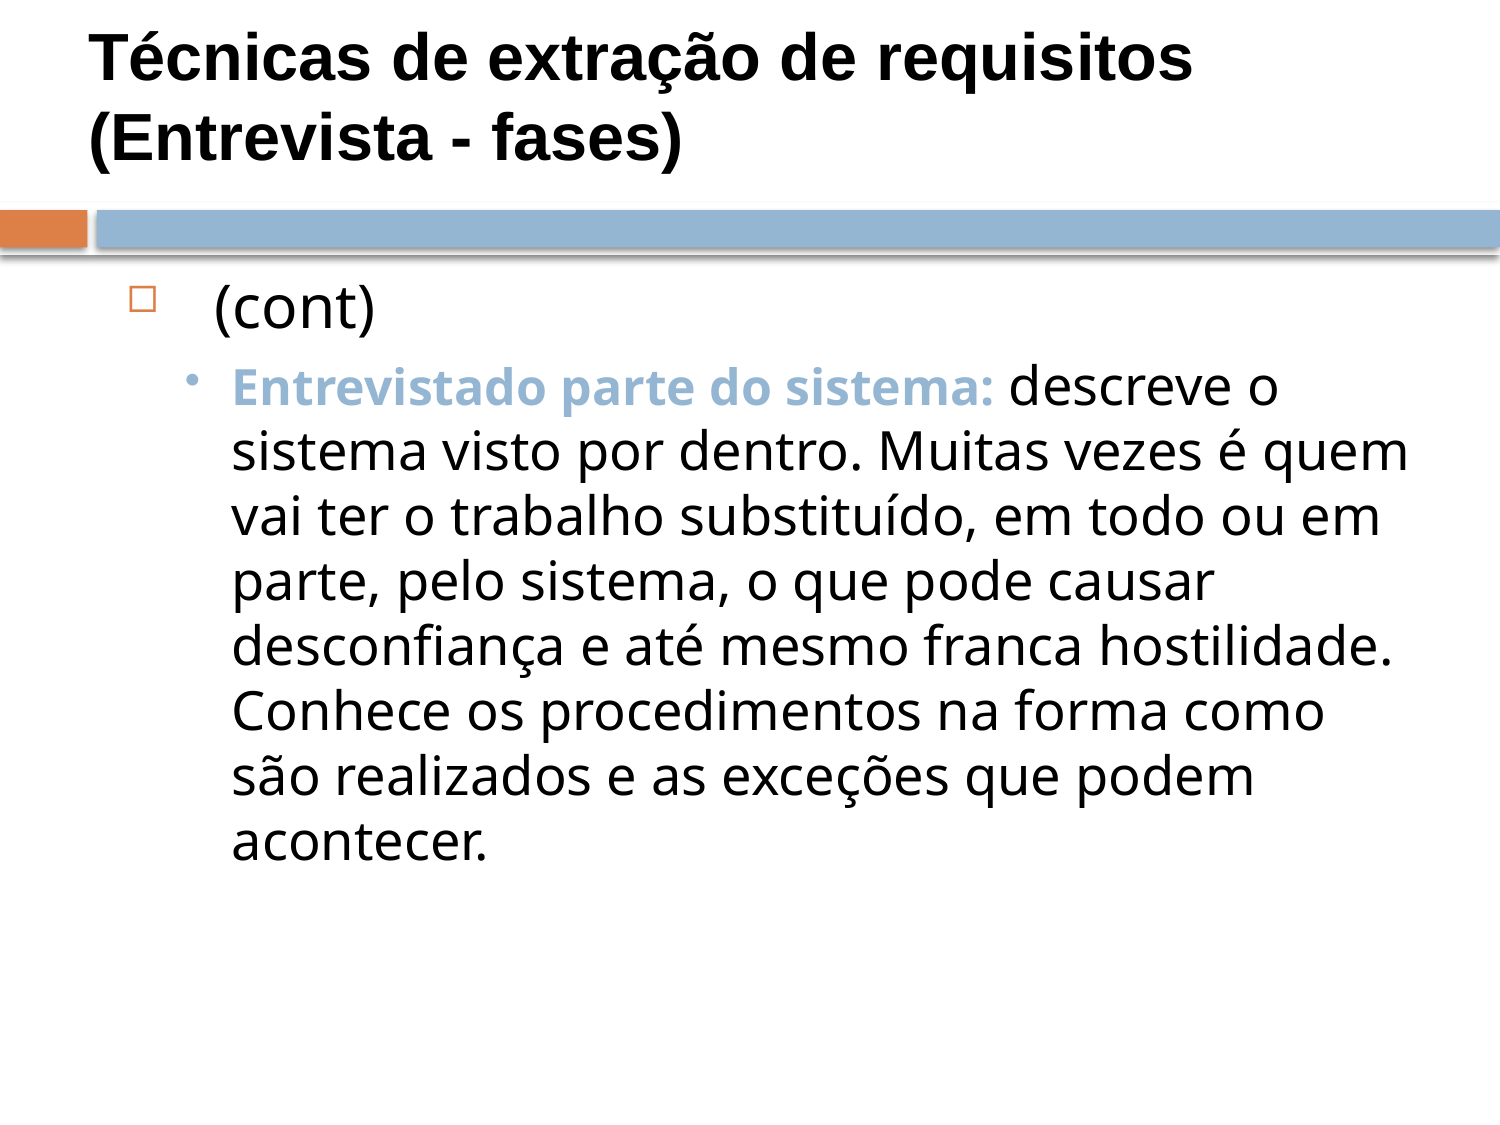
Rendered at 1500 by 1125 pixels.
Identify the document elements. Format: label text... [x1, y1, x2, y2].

list (cont) Entrevistado parte do sistema: descreve o sistema visto por dentro. Muitas vezes é quem vai ter o trabalho substituído, em todo ou em parte, pelo sistema, o que pode causar desconfiança e até mesmo franca hostilidade. Conhece os procedimentos na forma como são realizados e as exceções que podem acontecer. [112, 275, 1438, 1025]
text_box Técnicas de extração de requisitos (Entrevista - fases) [73, 54, 1349, 182]
